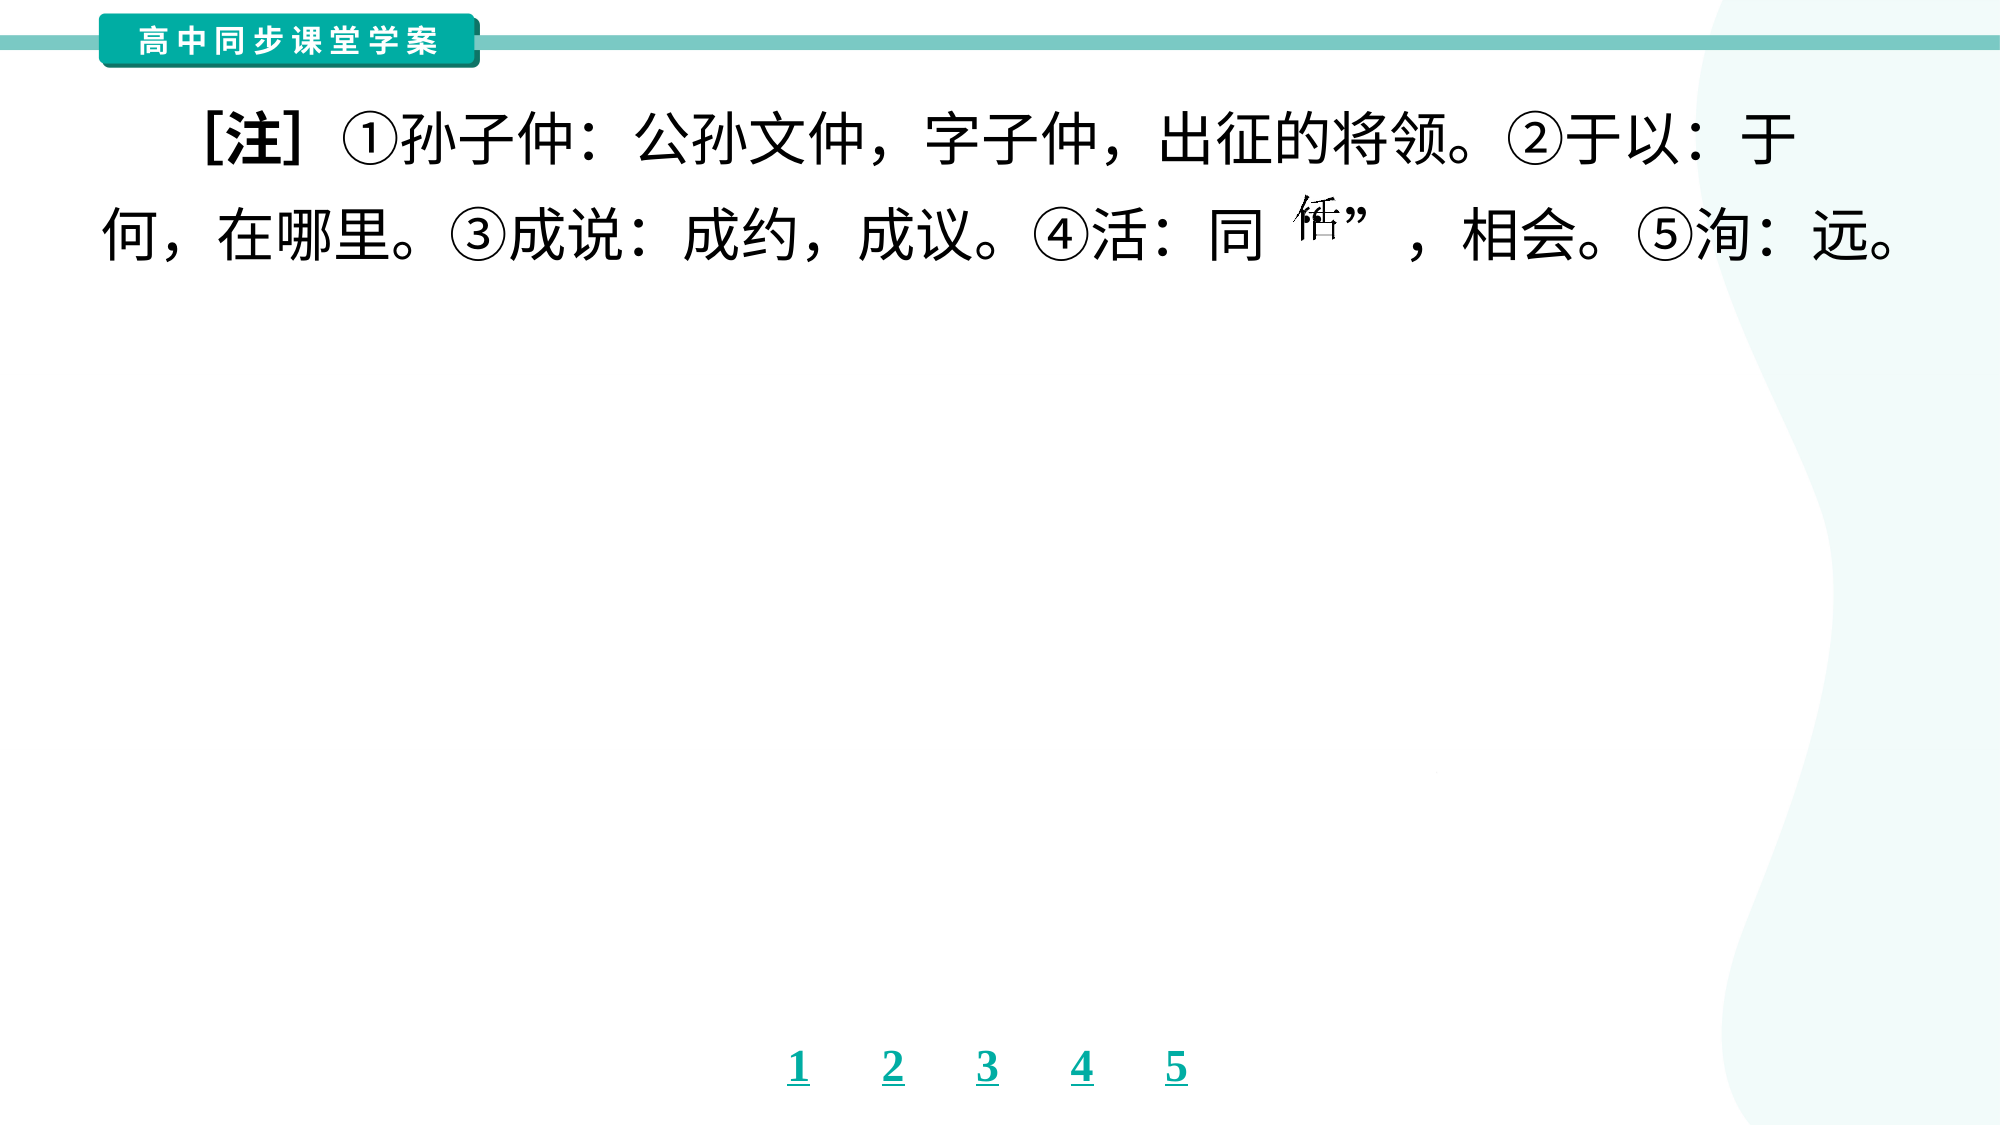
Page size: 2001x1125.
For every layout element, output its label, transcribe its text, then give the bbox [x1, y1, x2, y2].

text_box ［注］①孙子仲：公孙文仲，字子仲，出征的将领。②于以：于 何，在哪里。③成说：成约，成议。④活：同“ ”，相会。⑤洵：远。 [100, 76, 1899, 269]
picture [0, 0, 2000, 1125]
